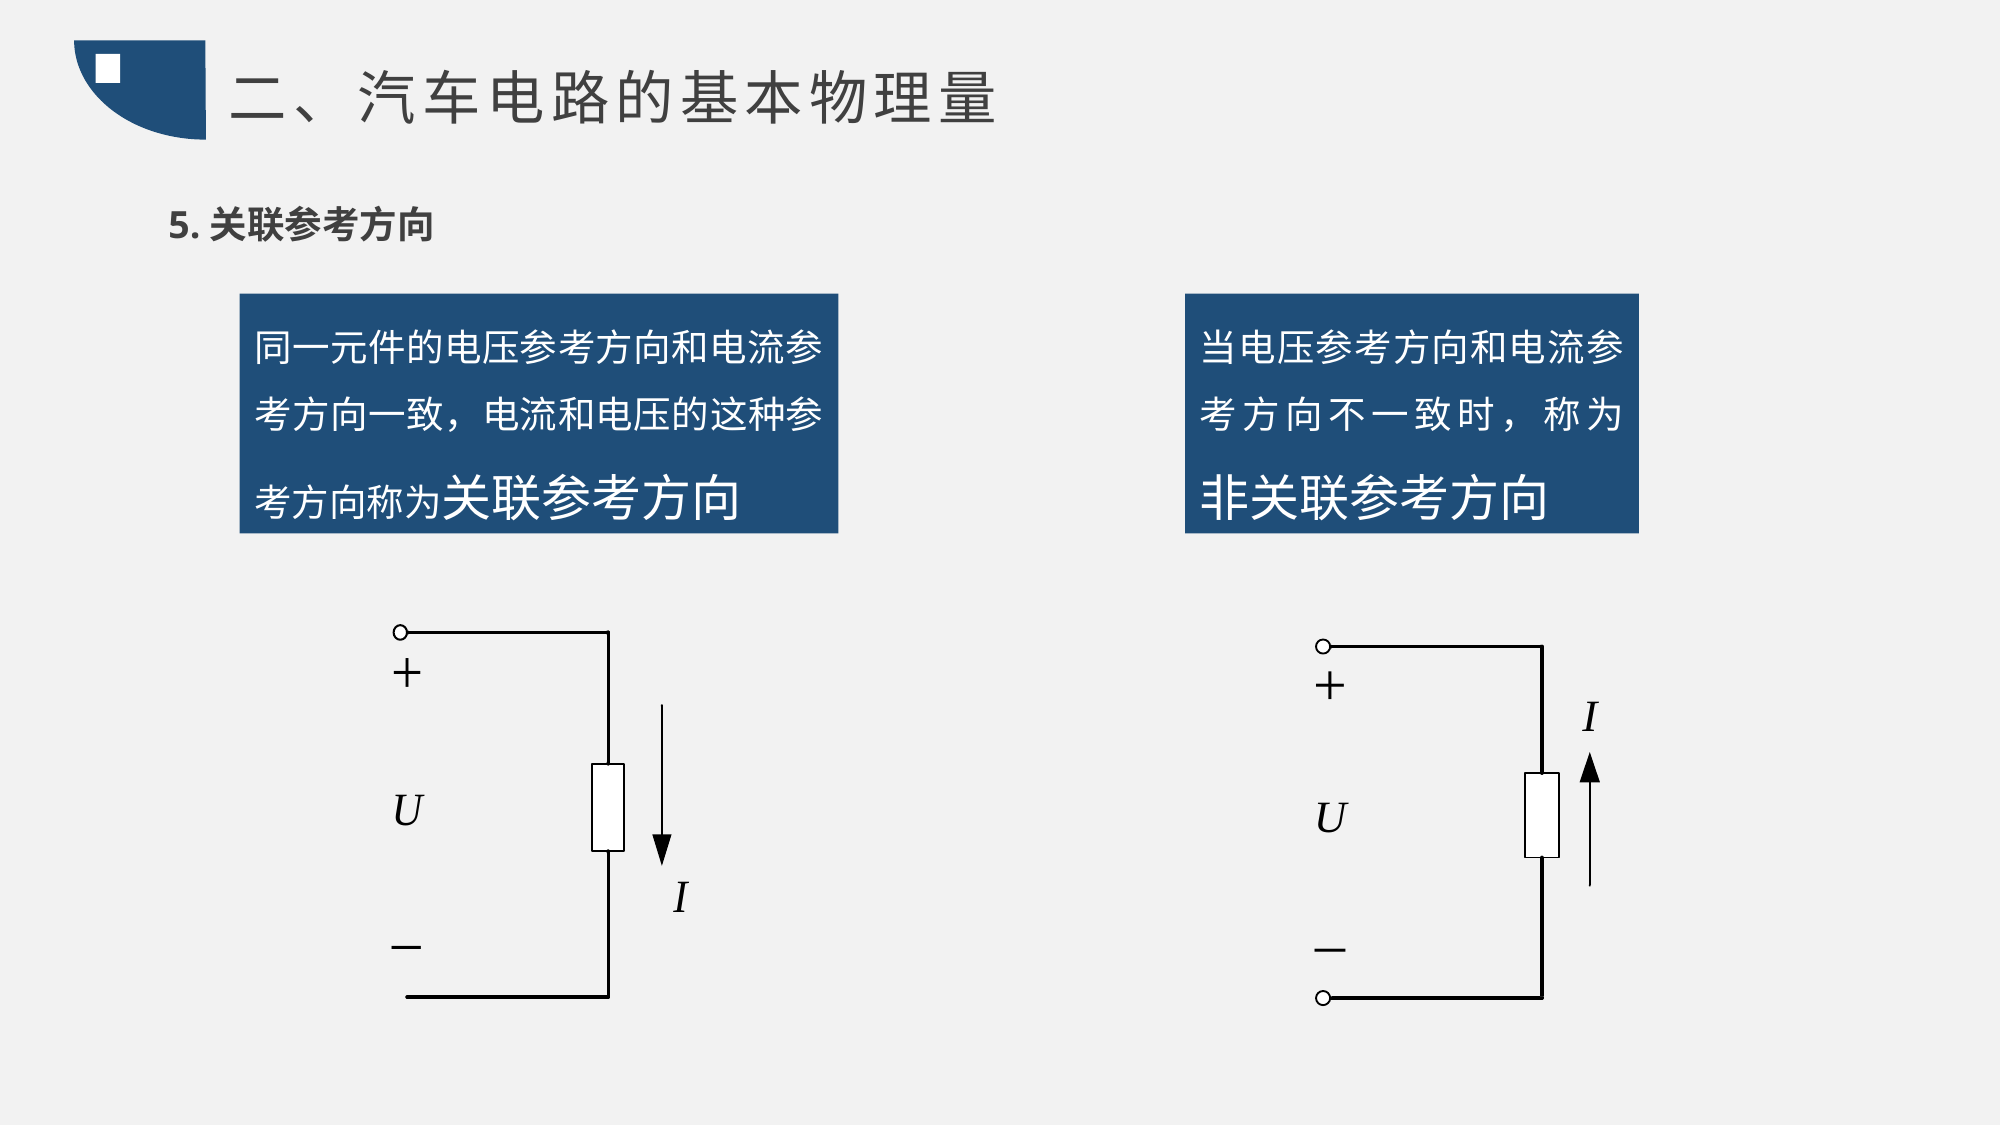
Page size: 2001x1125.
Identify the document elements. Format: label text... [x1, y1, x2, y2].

text_box 5.关联参考方向 [153, 171, 1921, 254]
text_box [74, 0, 1070, 140]
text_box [286, 545, 800, 1024]
text_box 当电压参考方向和电流参考方向不一致时，称为非关联参考方向 [1185, 293, 1639, 534]
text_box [1202, 562, 1626, 1024]
text_box 同一元件的电压参考方向和电流参考方向一致，电流和电压的这种参考方向称为关联参考方向 [239, 293, 839, 534]
